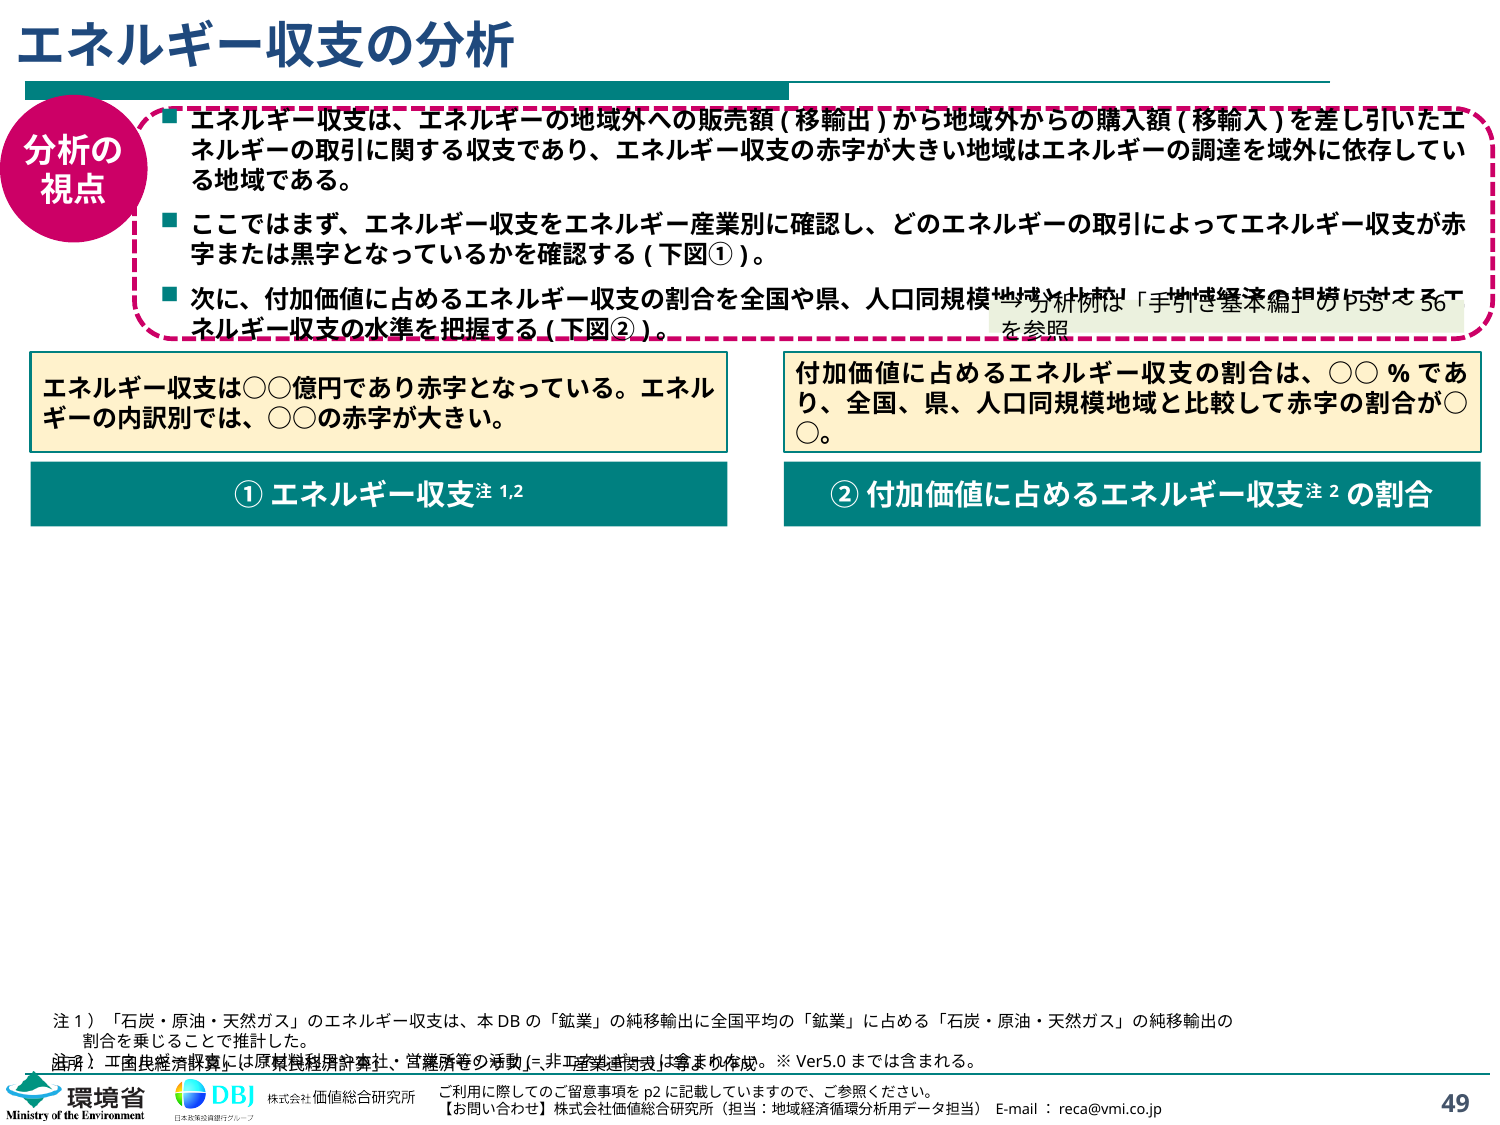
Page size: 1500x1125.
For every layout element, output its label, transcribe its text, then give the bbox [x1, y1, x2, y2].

slide_number 49 [1411, 1079, 1500, 1122]
text_box エネルギー収支は○○億円であり赤字となっている。エネルギーの内訳別では、○○の赤字が大きい。 [30, 351, 728, 453]
text_box エネルギー収支は、エネルギーの地域外への販売額(移輸出)から地域外からの購入額(移輸入)を差し引いたエネルギーの取引に関する収支であり、エネルギー収支の赤字が大きい地域はエネルギーの調達を域外に依存している地域である。 ここではまず、エネルギー収支をエネルギー産業別に確認し、どのエネルギーの取引によってエネルギー収支が赤字または黒字となっているかを確認する(下図①)。 次に、付加価値に占めるエネルギー収支の割合を全国や県、人口同規模地域と比較し、地域経済の規模に対するエネルギー収支の水準を把握する(下図②)。 [134, 108, 1493, 339]
text_box 付加価値に占めるエネルギー収支の割合は、○○%であり、全国、県、人口同規模地域と比較して赤字の割合が○○。 [783, 351, 1481, 453]
picture [2, 1071, 148, 1125]
text_box 出所： 「国民経済計算」、「県民経済計算」、「経済センサス」、「産業連関表」等より作成 [50, 1053, 844, 1074]
text_box ②付加価値に占めるエネルギー収支注2の割合 [783, 461, 1481, 527]
text_box 分析の 視点 [0, 94, 148, 243]
text_box ①エネルギー収支注1,2 [30, 461, 728, 527]
title エネルギー収支の分析 [0, 0, 1304, 82]
picture [171, 1079, 419, 1125]
text_box →分析例は「手引き基本編」のP55～56を参照 [988, 299, 1465, 333]
text_box 注1）「石炭・原油・天然ガス」のエネルギー収支は、本DBの「鉱業」の純移輸出に全国平均の「鉱業」に占める「石炭・原油・天然ガス」の純移輸出の割合を乗じることで推計した。 注2）エネルギー収支には原材料利用や本社・営業所等の活動(=非エネルギー)は含まれない。※Ver5.0までは含まれる。 [38, 1003, 1249, 1079]
